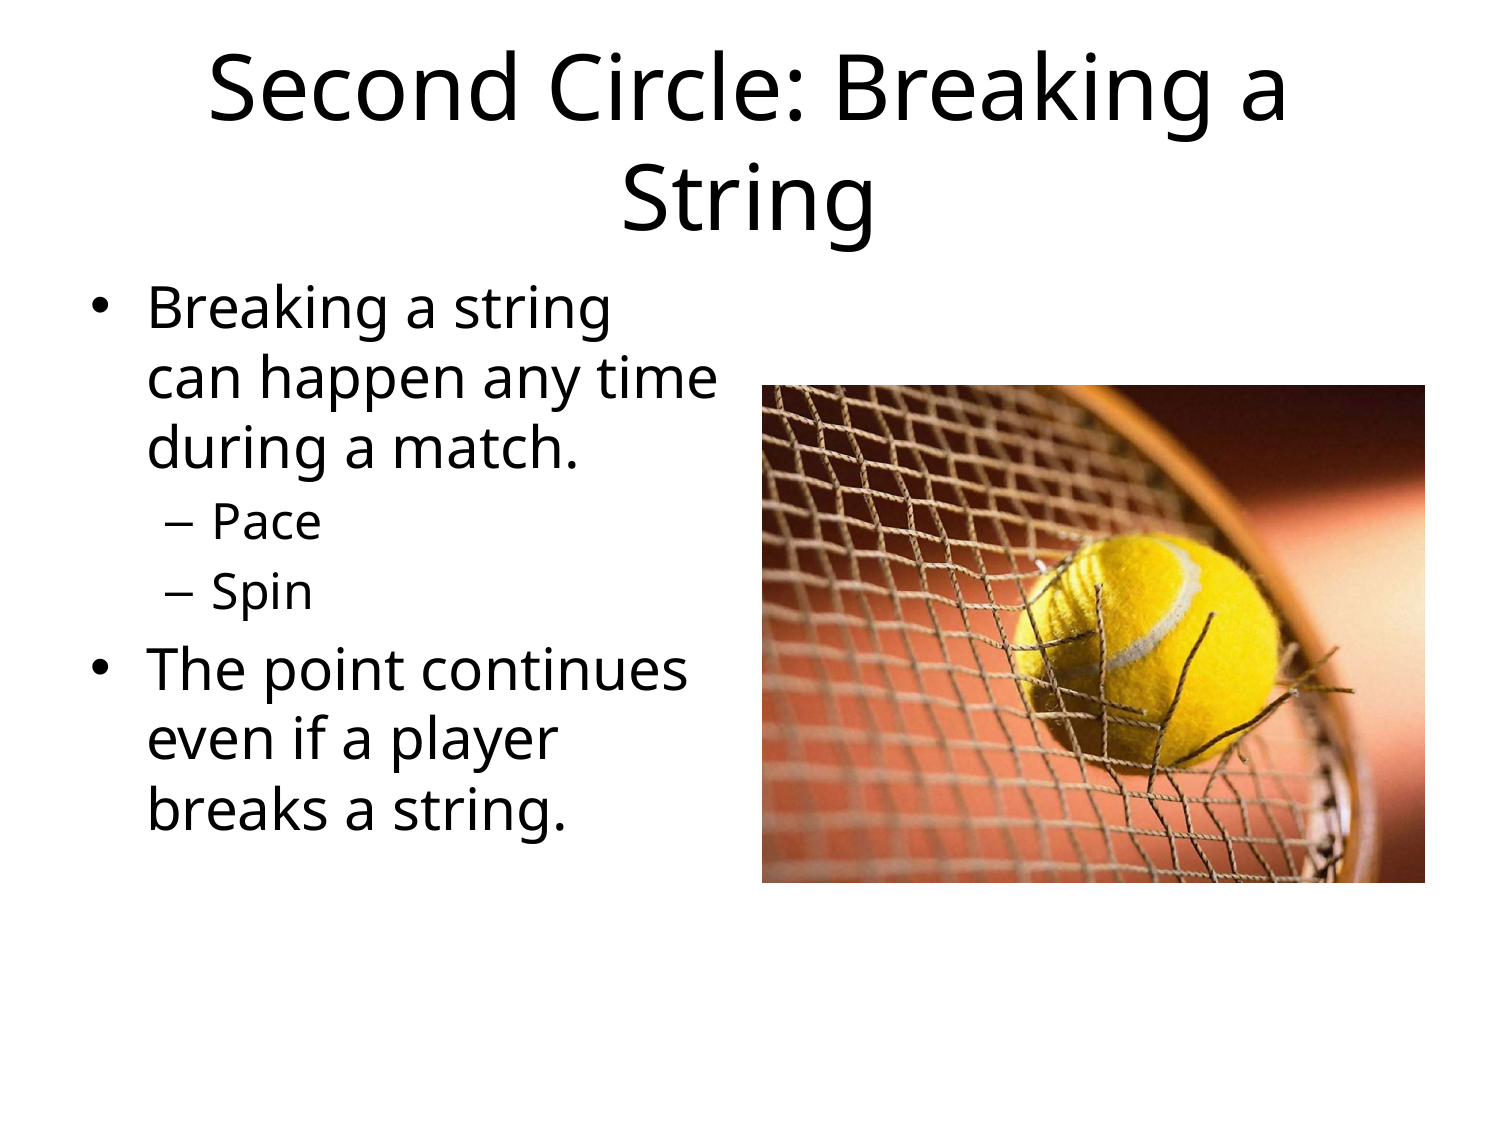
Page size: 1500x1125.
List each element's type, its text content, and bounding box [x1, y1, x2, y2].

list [762, 262, 1426, 1006]
title Second Circle: Breaking a String [75, 45, 1425, 233]
list Breaking a string can happen any time during a match. Pace Spin The point continues even if a player breaks a string. [75, 262, 738, 1005]
